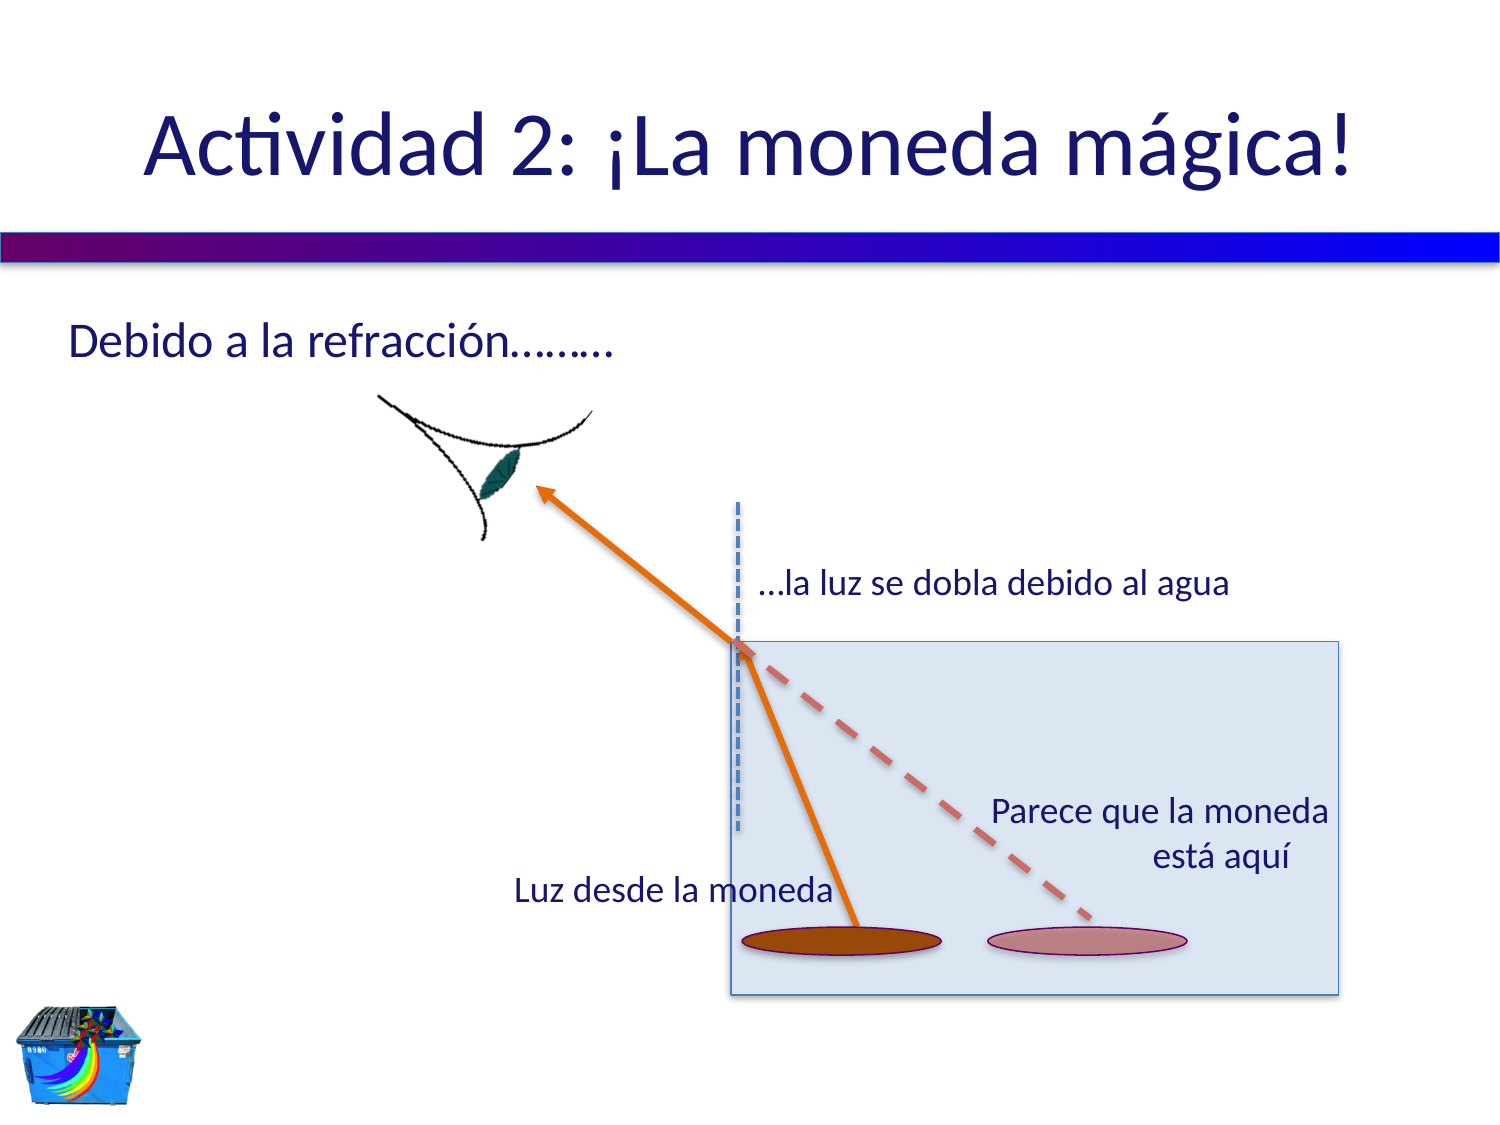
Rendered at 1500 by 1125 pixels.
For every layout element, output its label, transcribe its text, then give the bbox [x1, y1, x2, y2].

text_box [730, 883, 1339, 996]
text_box Debido a la refracción……… [53, 300, 630, 376]
text_box [1092, 641, 1339, 778]
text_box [732, 640, 1091, 919]
text_box Luz desde la moneda [499, 858, 727, 918]
text_box …la luz se dobla debido al agua [743, 551, 1381, 611]
text_box [741, 928, 942, 956]
picture [348, 337, 592, 545]
title Actividad 2: ¡La moneda mágica! [75, 45, 1425, 233]
text_box [987, 926, 1188, 956]
picture [14, 1004, 143, 1107]
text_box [535, 485, 732, 642]
text_box Parece que la moneda está aquí [1094, 778, 1500, 883]
